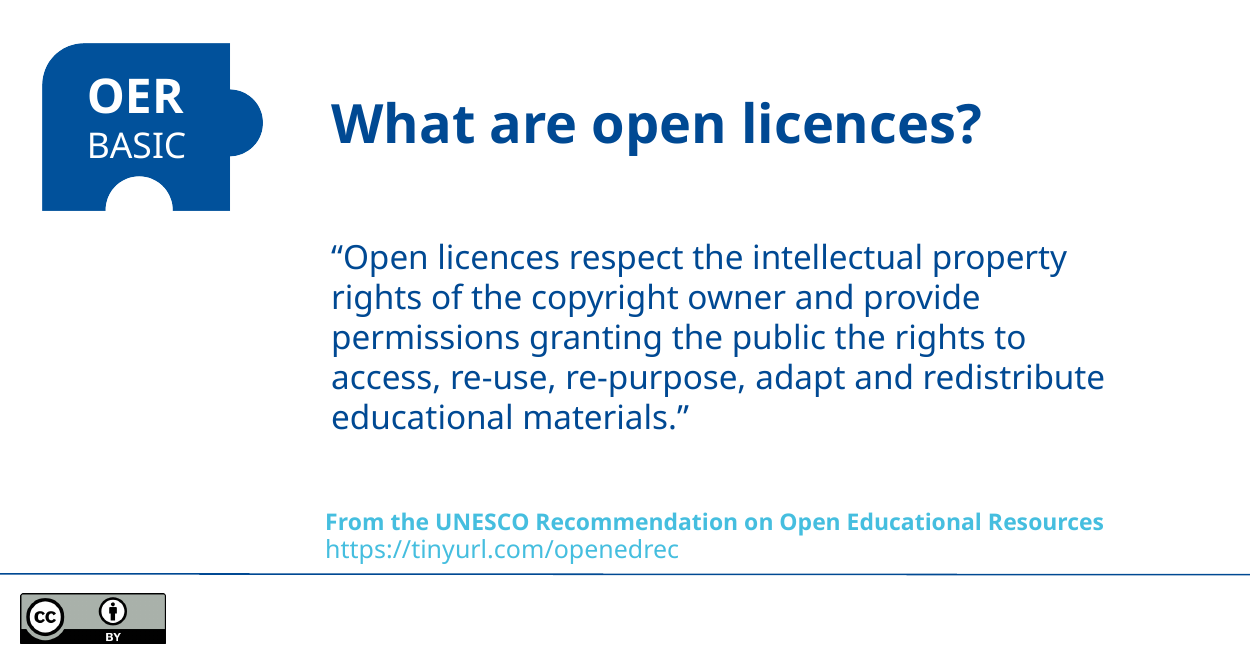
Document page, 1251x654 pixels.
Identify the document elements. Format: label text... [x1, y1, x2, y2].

text_box What are open licences? [410, 77, 1175, 167]
picture [41, 43, 263, 212]
text_box “Open licences respect the intellectual property rights of the copyright owner and provide permissions granting the public the rights to access, re-use, re-purpose, adapt and redistribute educational materials.” [319, 223, 1157, 488]
text_box https://tinyurl.com/openedrec [312, 520, 765, 572]
text_box OER BASIC [266, 50, 410, 181]
picture [20, 592, 166, 645]
text_box From the UNESCO Recommendation on Open Educational Resources [312, 495, 1250, 548]
text_box [0, 582, 1250, 654]
